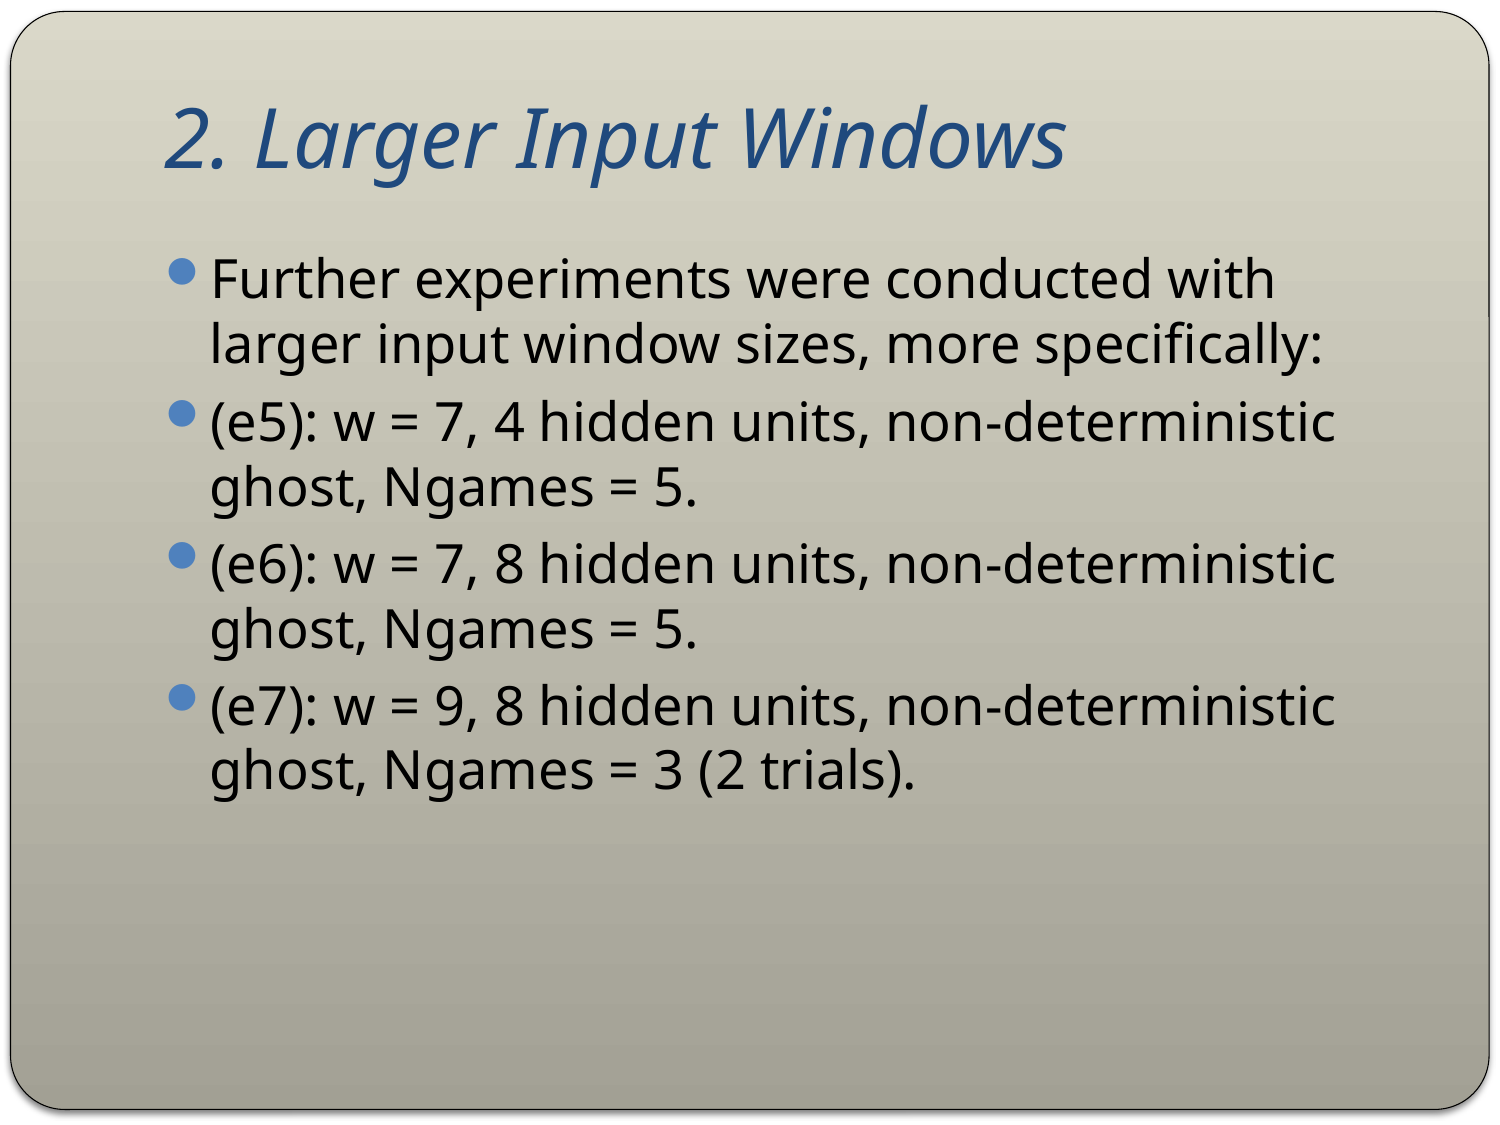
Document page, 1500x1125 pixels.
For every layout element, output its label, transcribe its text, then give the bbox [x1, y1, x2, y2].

list Further experiments were conducted with larger input window sizes, more specifically: (e5): w = 7, 4 hidden units, non-deterministic ghost, Ngames = 5. (e6): w = 7, 8 hidden units, non-deterministic ghost, Ngames = 5. (e7): w = 9, 8 hidden units, non-deterministic ghost, Ngames = 3 (2 trials). [150, 237, 1425, 988]
title 2. Larger Input Windows [150, 45, 1425, 200]
